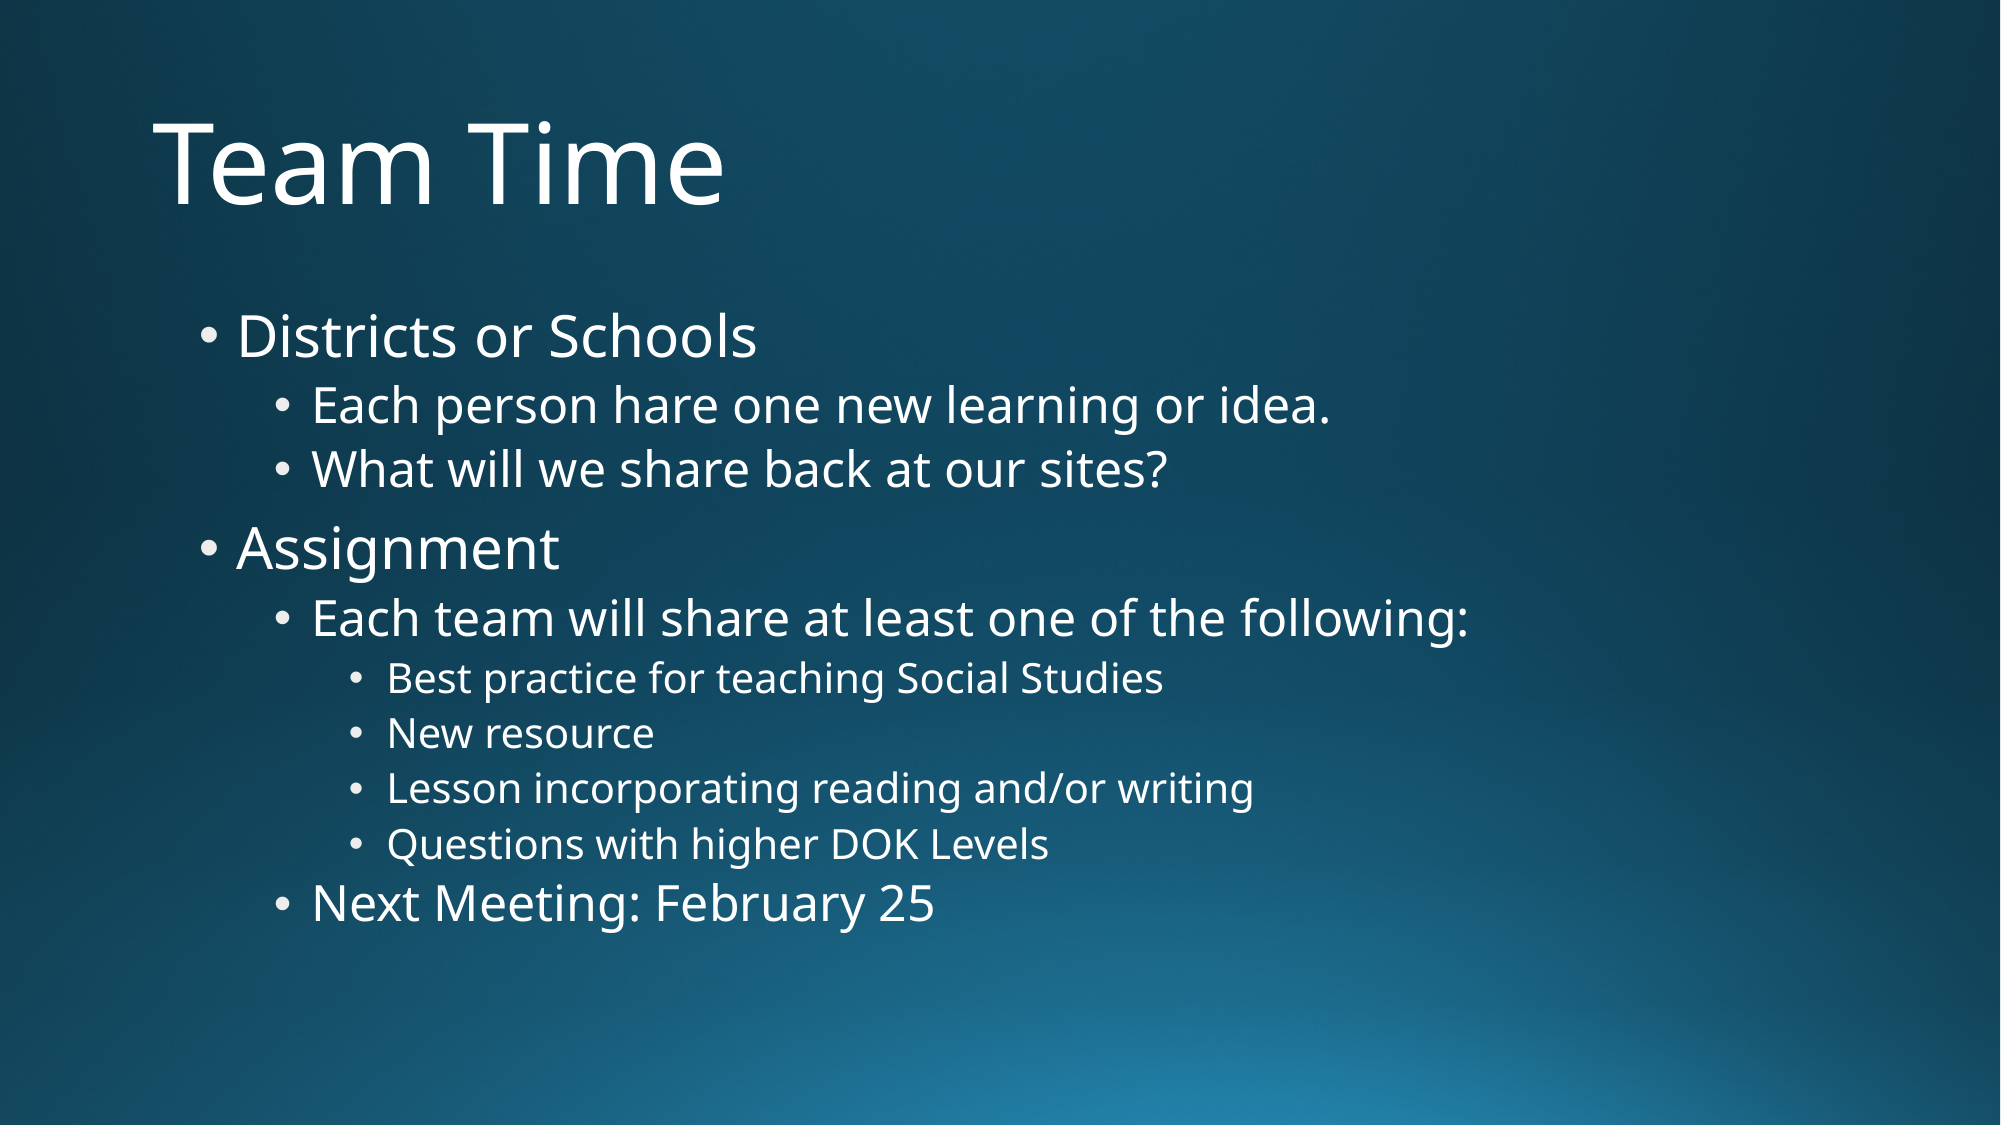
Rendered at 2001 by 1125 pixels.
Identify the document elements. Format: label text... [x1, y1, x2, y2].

title Team Time [137, 59, 1863, 278]
list Districts or Schools Each person hare one new learning or idea. What will we share back at our sites? Assignment Each team will share at least one of the following: Best practice for teaching Social Studies New resource Lesson incorporating reading and/or writing Questions with higher DOK Levels Next Meeting: February 25 [183, 299, 1863, 1014]
picture [0, 0, 2001, 1125]
